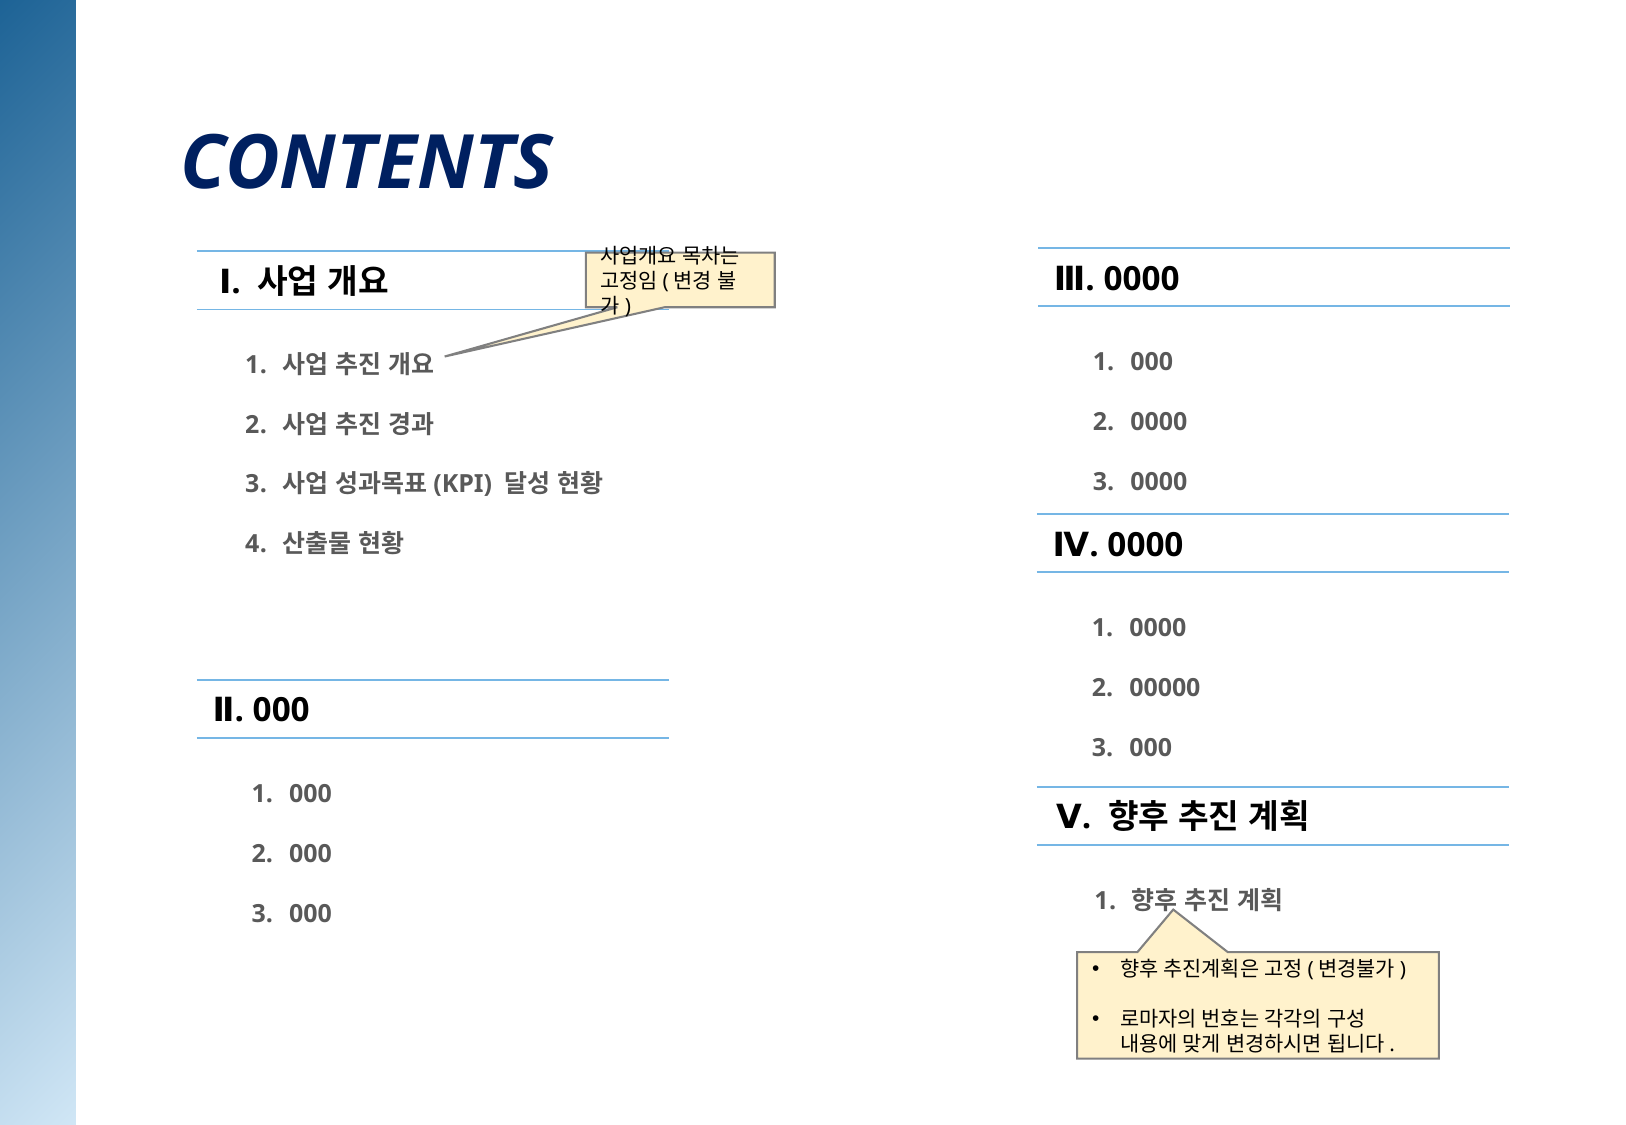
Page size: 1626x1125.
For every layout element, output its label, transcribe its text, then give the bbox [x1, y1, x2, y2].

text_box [1037, 247, 1522, 307]
text_box 사업개요 목차는 고정임(변경 불가) [444, 310, 658, 358]
text_box 000 000 000 [236, 740, 671, 935]
text_box [0, 0, 76, 1125]
text_box 향후 추진 계획 [1079, 847, 1299, 923]
text_box 향후 추진계획은 고정(변경불가) 로마자의 번호는 각각의 구성 내용에 맞게 변경하시면 됩니다. [1076, 908, 1440, 1060]
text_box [1036, 513, 1510, 573]
text_box 사업개요 목차는 고정임(변경 불가) [670, 251, 776, 309]
text_box 000 0000 0000 [1078, 308, 1522, 503]
text_box 0000 00000 000 [1077, 574, 1510, 769]
text_box 사업 추진 개요 사업 추진 경과 사업 성과목표(KPI) 달성 현황 산출물 현황 [230, 310, 619, 566]
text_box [195, 251, 670, 310]
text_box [1036, 786, 1510, 846]
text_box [196, 679, 670, 739]
text_box CONTENTS [166, 106, 596, 212]
